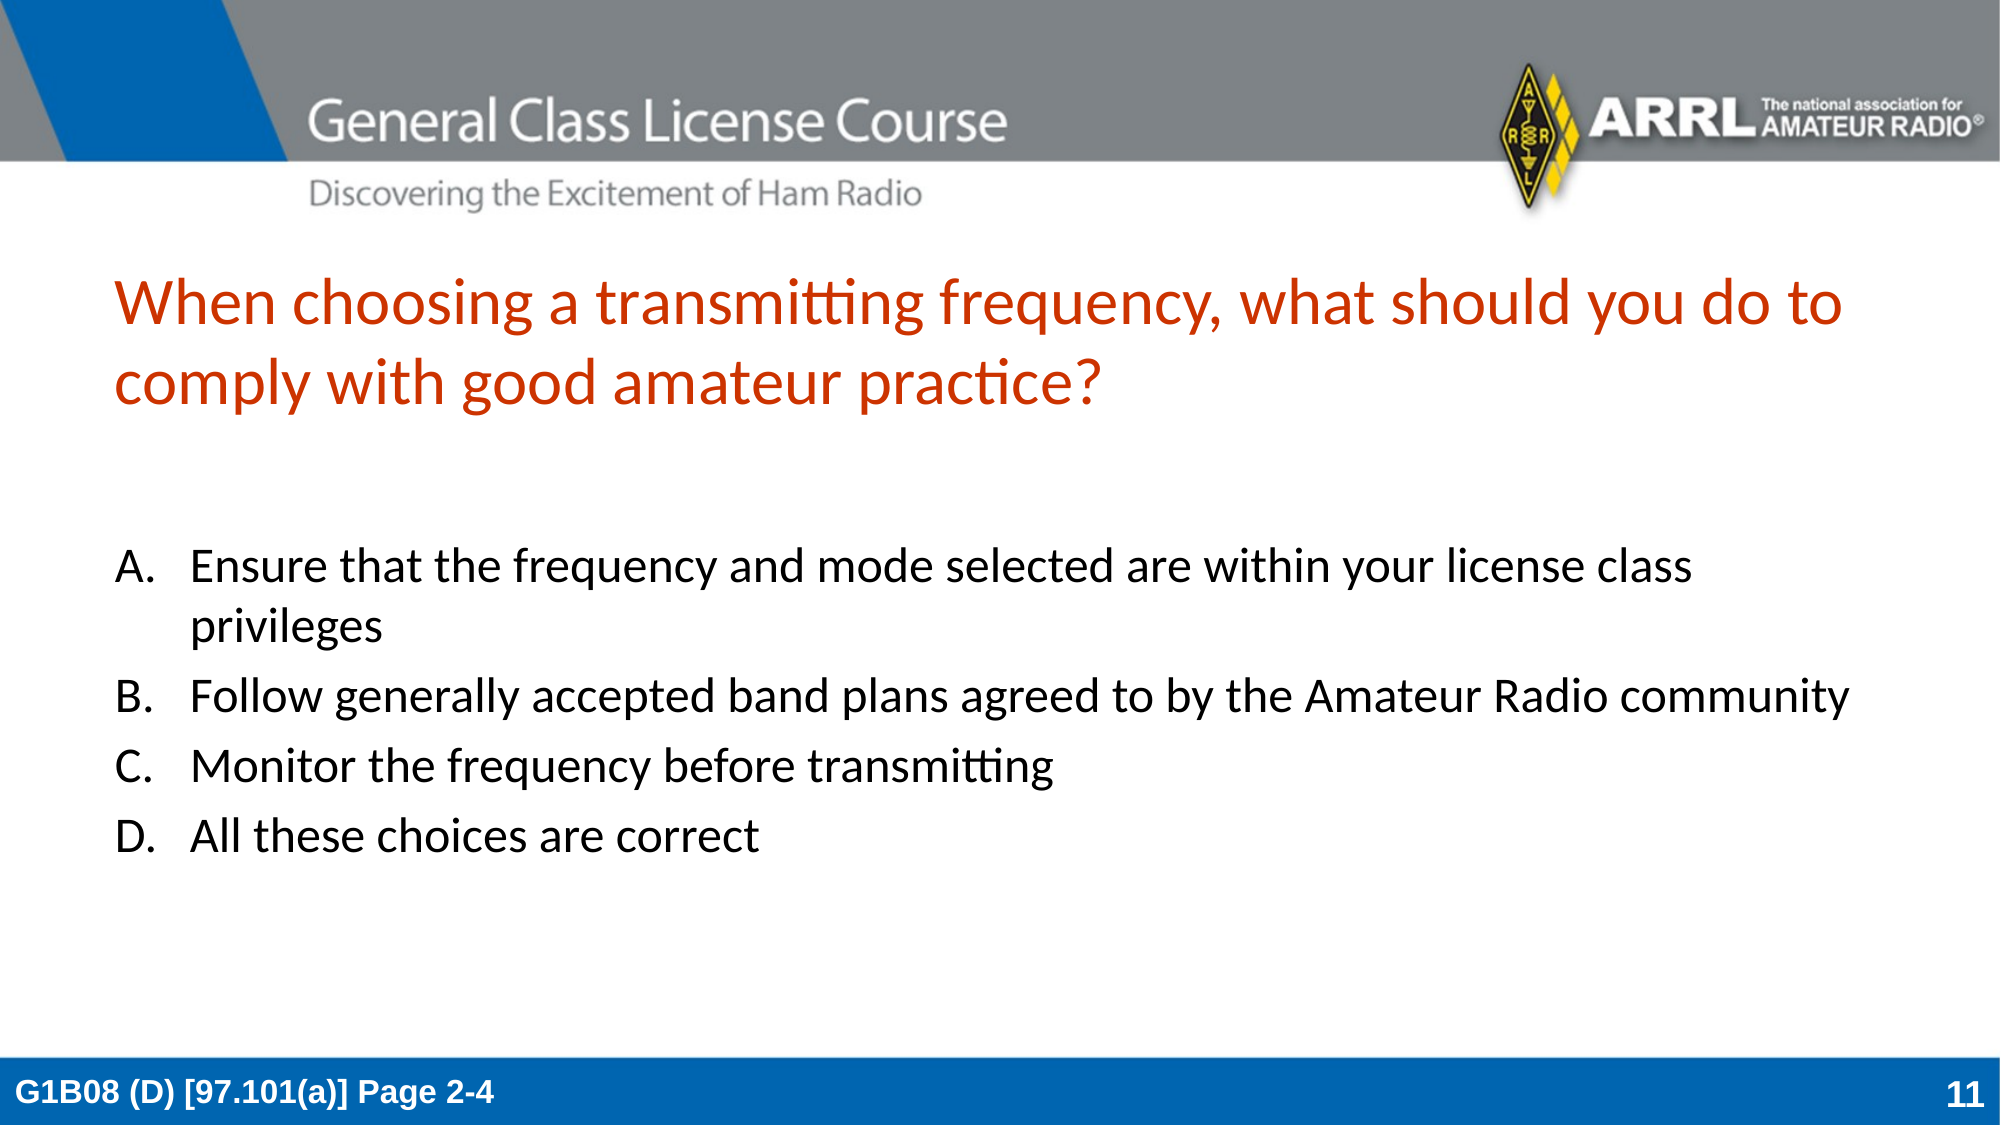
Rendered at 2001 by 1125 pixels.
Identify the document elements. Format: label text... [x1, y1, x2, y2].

title When choosing a transmitting frequency, what should you do to comply with good amateur practice? [99, 249, 1900, 388]
text_box G1B08 (D) [97.101(a)] Page 2-4 [0, 1062, 1313, 1118]
text_box 11 [1875, 1062, 2000, 1123]
list Ensure that the frequency and mode selected are within your license class privileges Follow generally accepted band plans agreed to by the Amateur Radio community Monitor the frequency before transmitting All these choices are correct [99, 525, 1900, 1005]
picture [0, 0, 2001, 1125]
